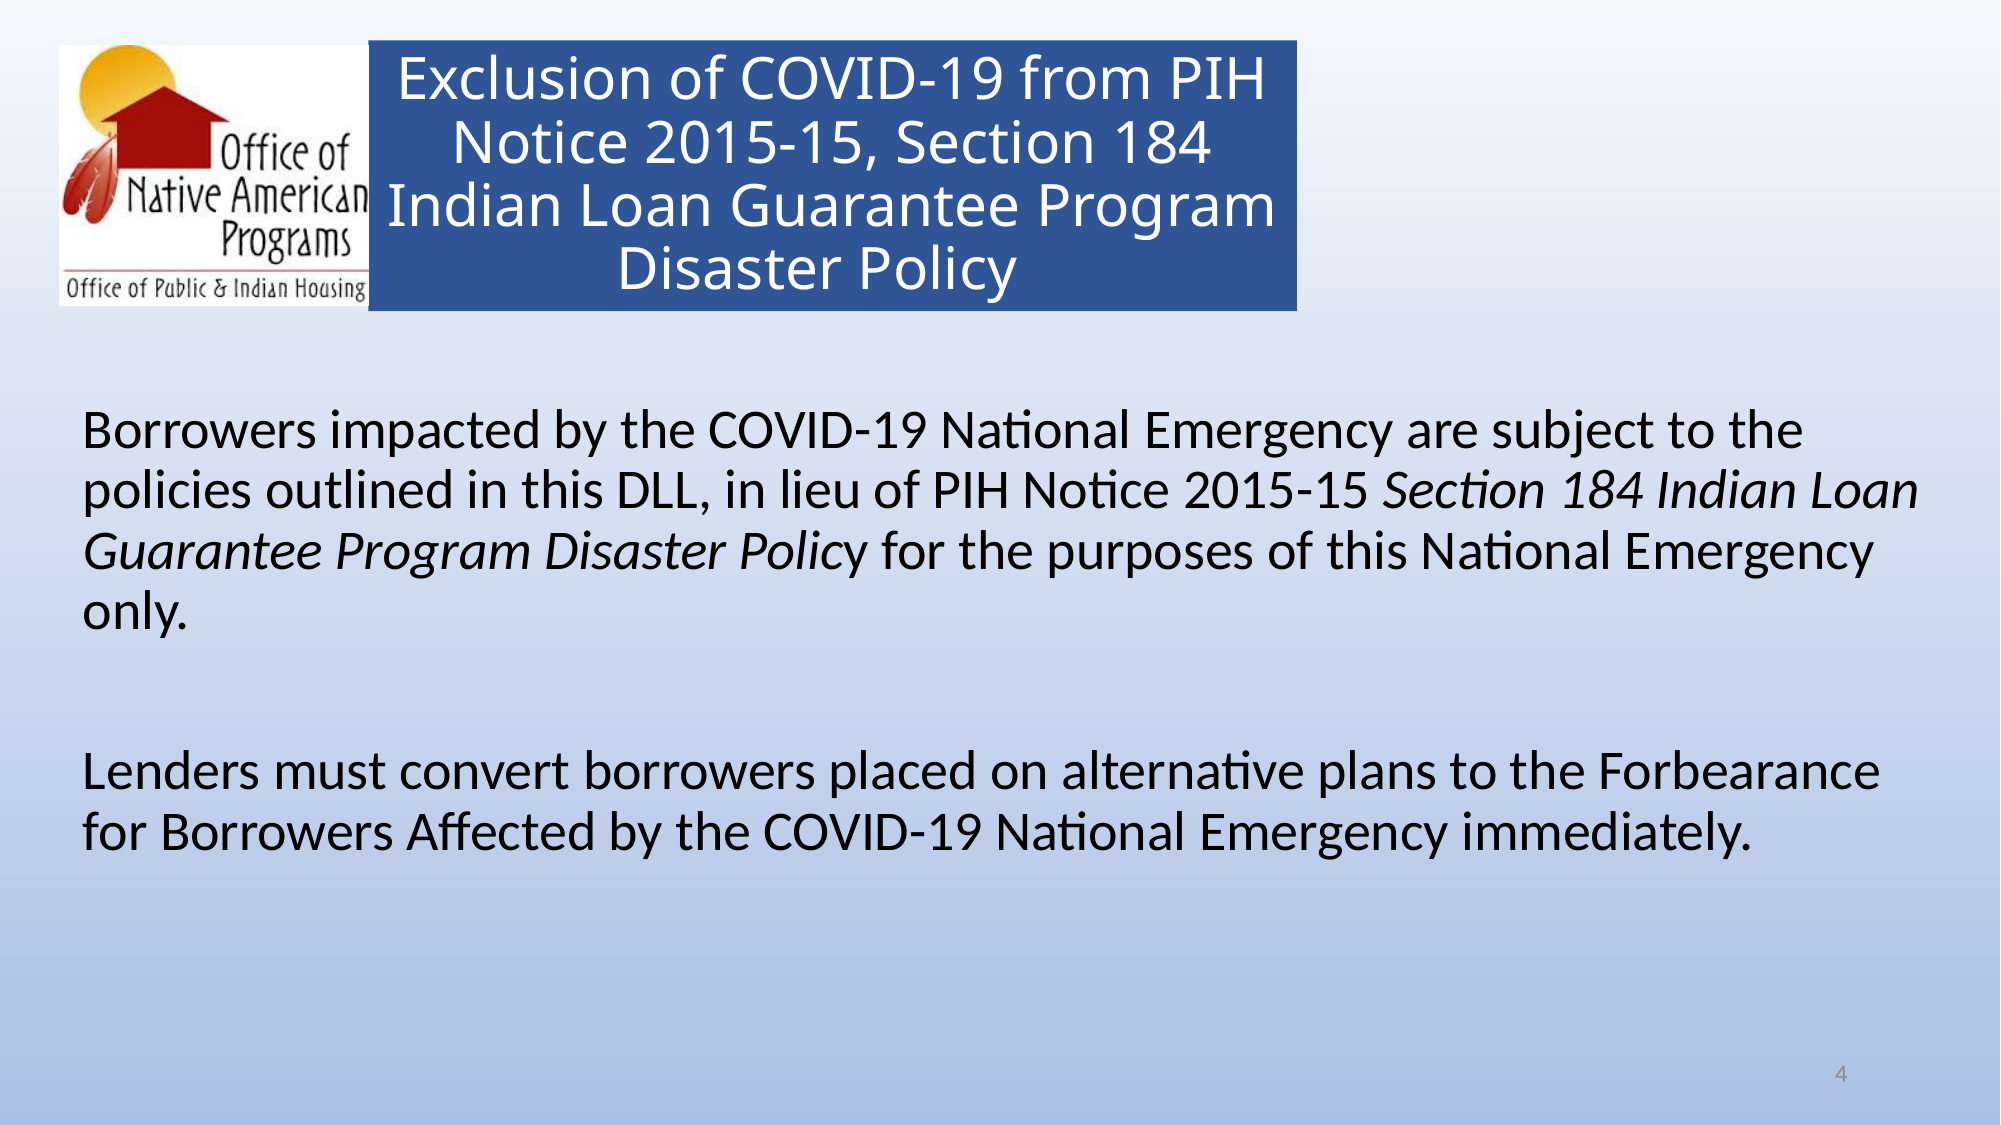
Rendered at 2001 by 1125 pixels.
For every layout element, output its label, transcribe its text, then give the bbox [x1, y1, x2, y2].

title Exclusion of COVID-19 from PIH Notice 2015-15, Section 184 Indian Loan Guarantee Program Disaster Policy [368, 40, 1297, 305]
list Borrowers impacted by the COVID-19 National Emergency are subject to the policies outlined in this DLL, in lieu of PIH Notice 2015-15 Section 184 Indian Loan Guarantee Program Disaster Policy for the purposes of this National Emergency only. Lenders must convert borrowers placed on alternative plans to the Forbearance for Borrowers Affected by the COVID-19 National Emergency immediately. [67, 305, 1941, 1040]
slide_number 4 [1412, 1042, 1863, 1103]
picture [59, 45, 369, 306]
